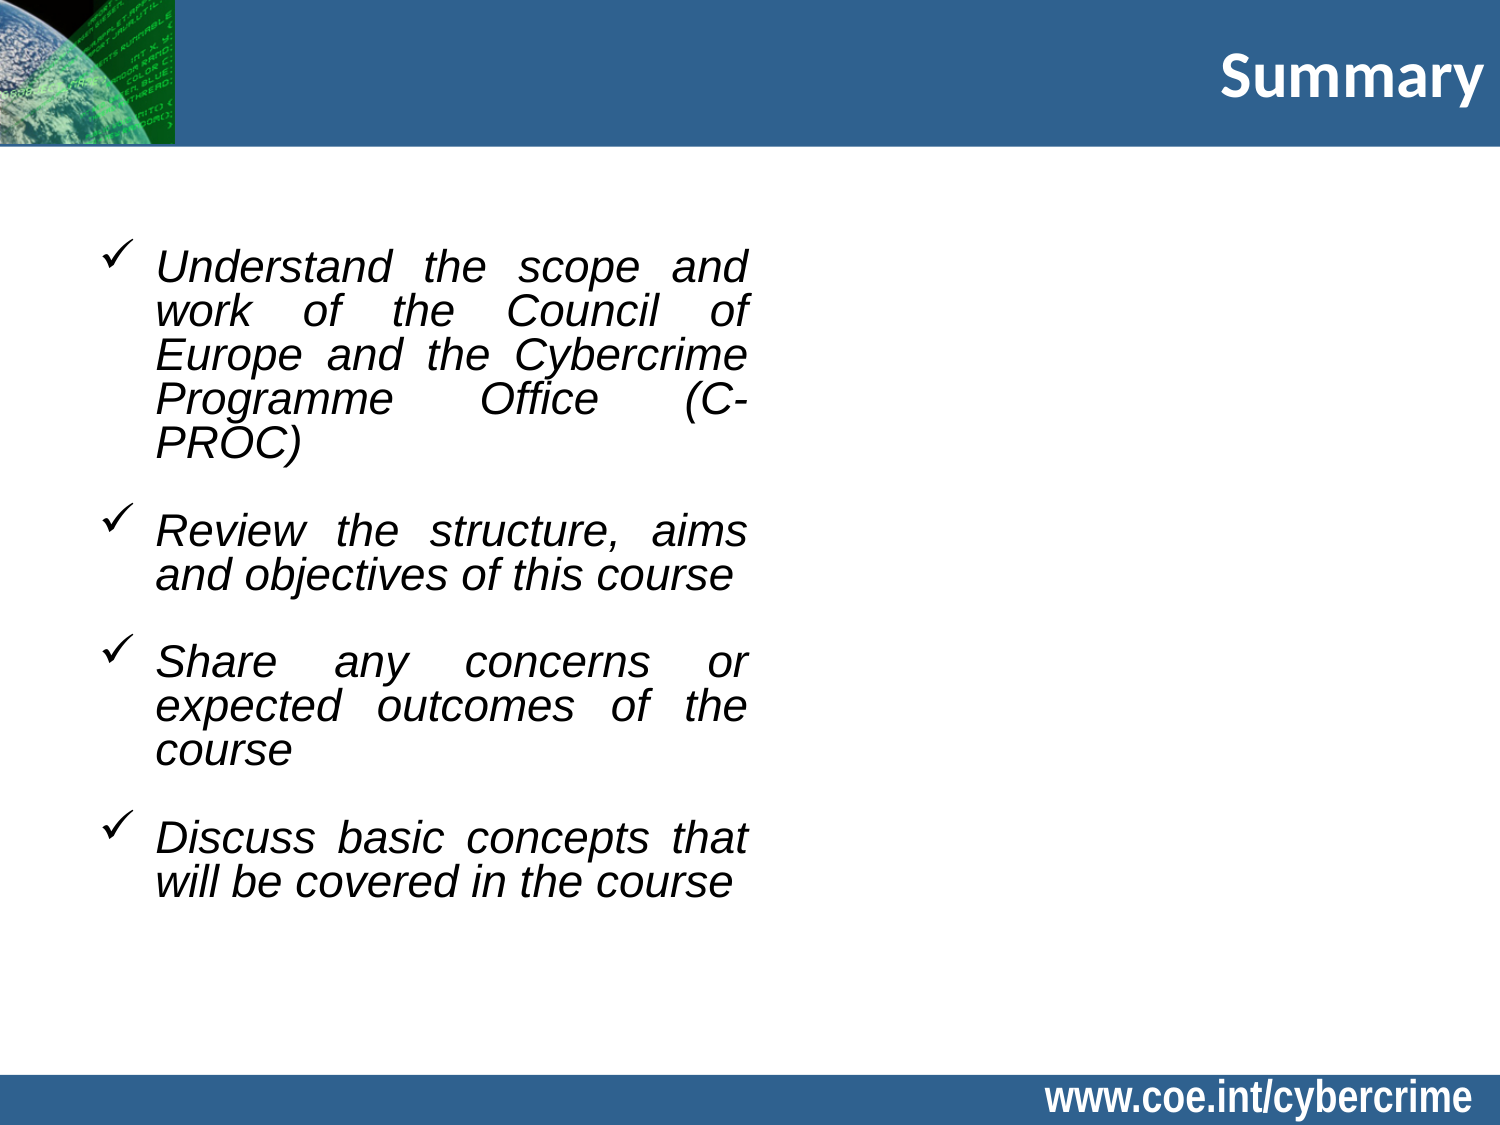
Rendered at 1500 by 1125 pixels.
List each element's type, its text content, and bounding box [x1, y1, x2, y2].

text_box Summary [177, 0, 1500, 149]
text_box Understand the scope and work of the Council of Europe and the Cybercrime Programme Office (C-PROC) Review the structure, aims and objectives of this course Share any concerns or expected outcomes of the course Discuss basic concepts that will be covered in the course [84, 239, 764, 958]
text_box www.coe.int/cybercrime [1030, 1059, 1500, 1125]
text_box [0, 1073, 1030, 1125]
picture [0, 0, 175, 144]
